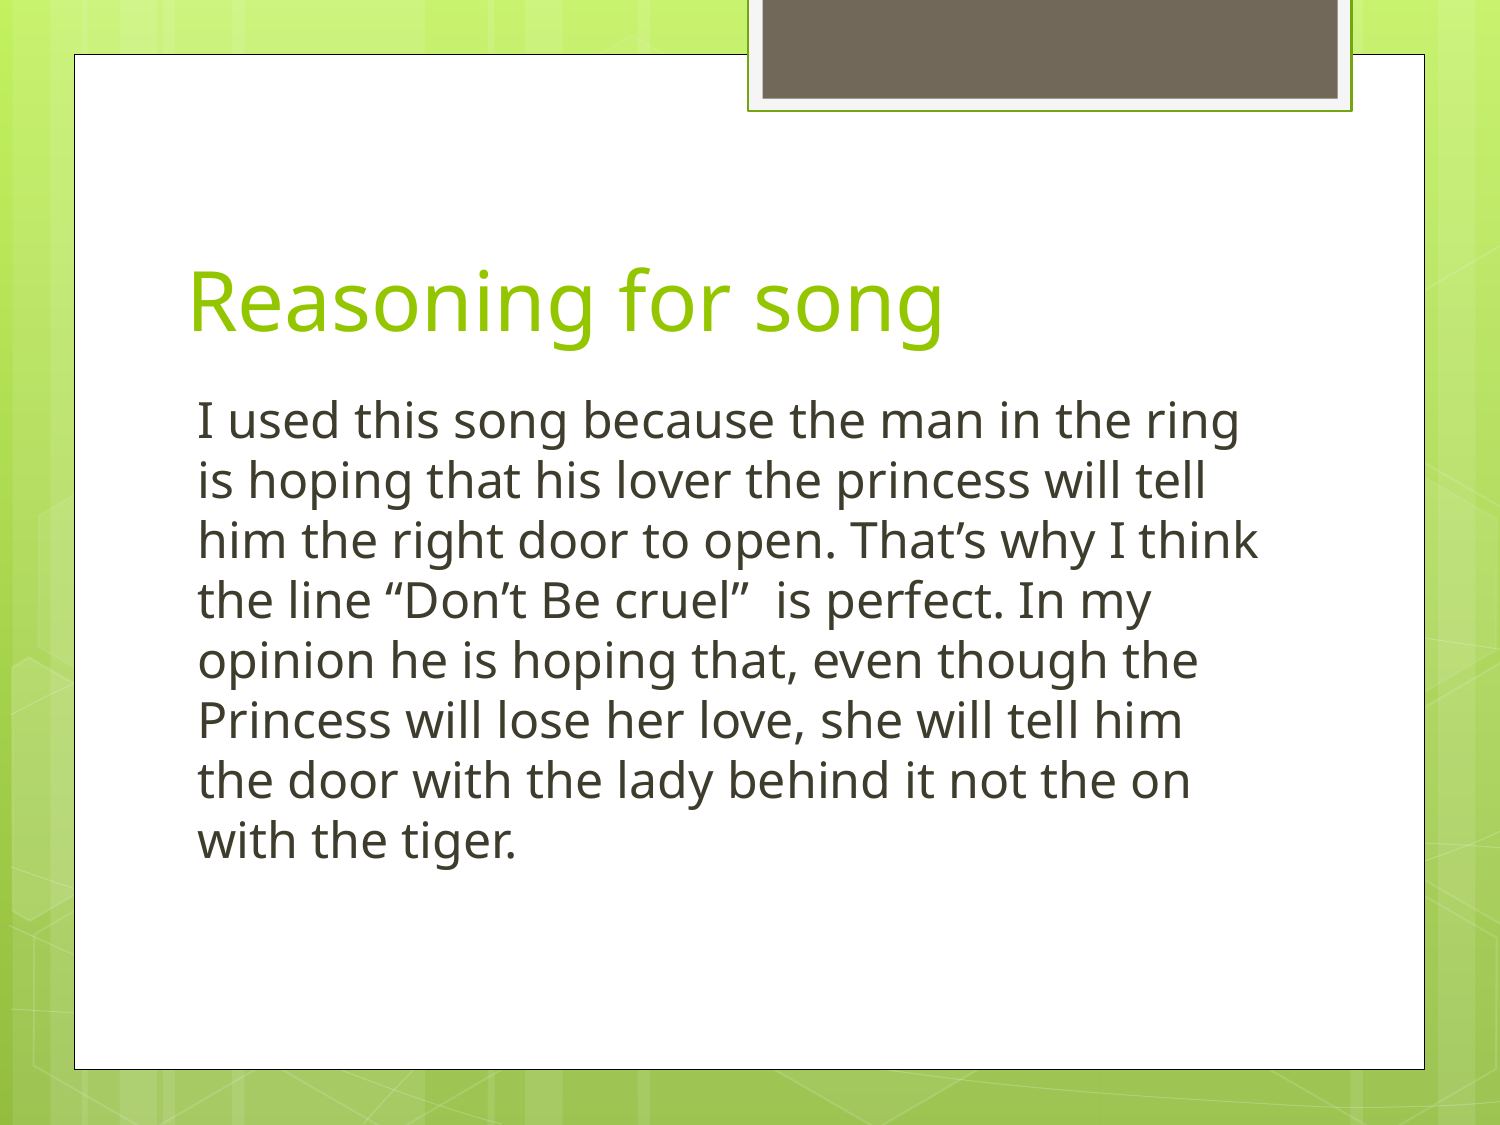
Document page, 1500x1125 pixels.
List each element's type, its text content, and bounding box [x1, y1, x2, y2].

title Reasoning for song [171, 168, 1324, 357]
list I used this song because the man in the ring is hoping that his lover the princess will tell him the right door to open. That’s why I think the line “Don’t Be cruel” is perfect. In my opinion he is hoping that, even though the Princess will lose her love, she will tell him the door with the lady behind it not the on with the tiger. [171, 381, 1283, 957]
